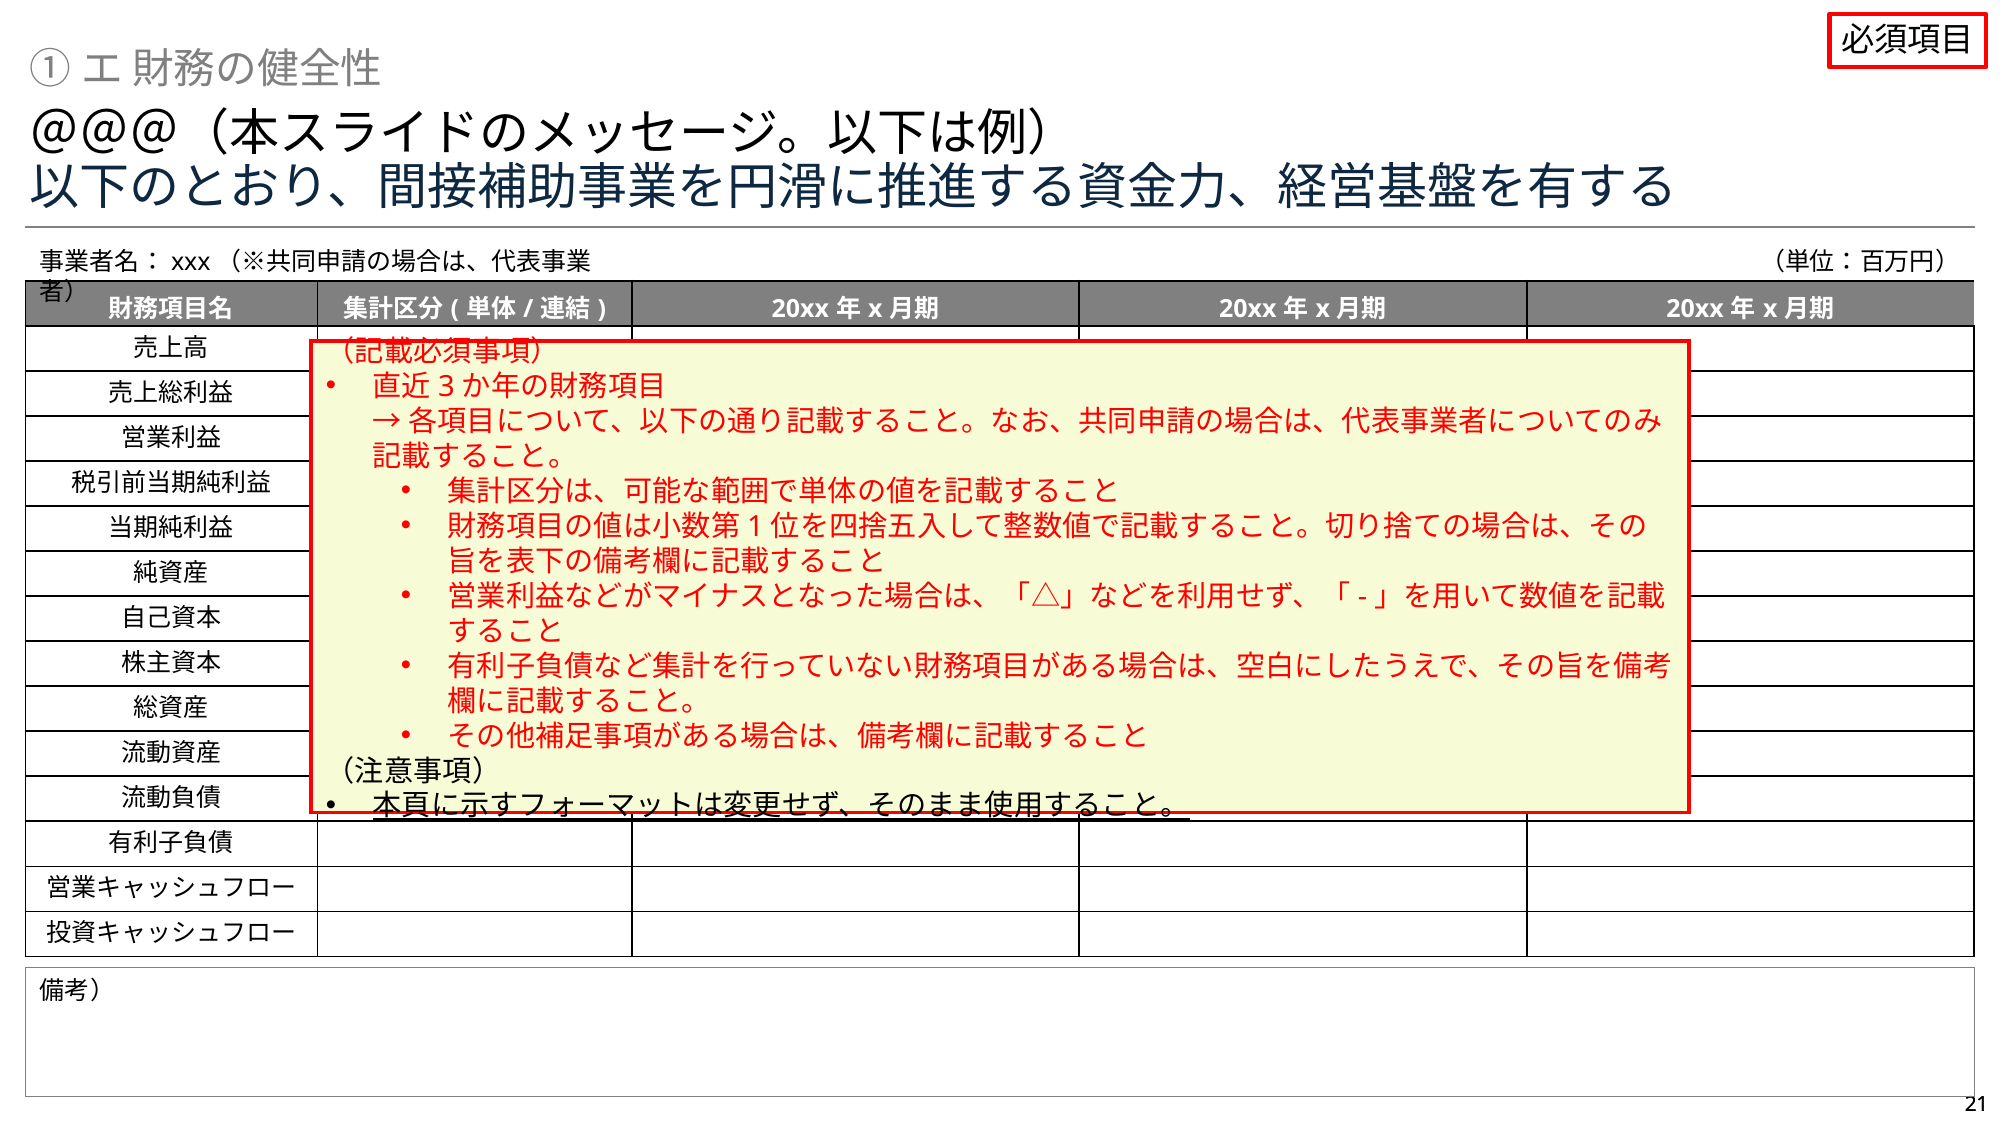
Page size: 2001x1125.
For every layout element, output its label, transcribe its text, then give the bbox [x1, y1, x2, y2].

table_cell [1528, 822, 1973, 866]
table_cell [1528, 327, 1973, 370]
table_cell [318, 814, 631, 820]
table_cell [1080, 822, 1526, 866]
table_cell [1528, 777, 1973, 820]
table_cell [1691, 372, 1973, 415]
table_cell 当期純利益 [26, 507, 309, 550]
table_header 集計区分(単体/連結) [318, 282, 631, 325]
text_box 事業者名：xxx（※共同申請の場合は、代表事業者） [25, 238, 644, 281]
table_cell 営業利益 [26, 417, 309, 460]
table_cell [318, 822, 631, 866]
table_cell 流動負債 [26, 777, 317, 820]
table_cell 投資キャッシュフロー [26, 912, 317, 956]
table_cell [633, 912, 1078, 956]
table_cell 売上高 [26, 327, 317, 370]
table_cell [1691, 642, 1973, 685]
table_cell [1528, 867, 1973, 911]
table_cell 税引前当期純利益 [26, 462, 309, 505]
table_cell 有利子負債 [26, 822, 317, 866]
table_cell [633, 327, 1078, 339]
table_cell [633, 814, 1078, 820]
table_header 20xx年x月期 [1528, 282, 1974, 325]
table_cell [1080, 327, 1526, 339]
table_header 20xx年x月期 [633, 282, 1078, 325]
table_cell 売上総利益 [26, 372, 309, 415]
table_cell [1080, 912, 1526, 956]
table_cell [1691, 687, 1973, 730]
table_cell 自己資本 [26, 597, 309, 640]
text_box ①エ 財務の健全性 [29, 47, 1802, 94]
table_cell 純資産 [26, 552, 309, 595]
table_cell [1691, 552, 1973, 595]
table_cell [633, 867, 1078, 911]
text_box （単位：百万円） [1740, 238, 1975, 281]
table_cell 営業キャッシュフロー [26, 867, 317, 911]
table_cell 総資産 [26, 687, 309, 730]
table_cell [318, 327, 631, 339]
table_cell [1080, 814, 1526, 820]
table_cell [1528, 912, 1973, 956]
text_box 備考） [25, 967, 1975, 1097]
table_cell [1691, 417, 1973, 460]
text_box ＠＠＠（本スライドのメッセージ。以下は例） 以下のとおり、間接補助事業を円滑に推進する資金力、経営基盤を有する [29, 107, 1875, 216]
text_box （記載必須事項） 直近3か年の財務項目 → 各項目について、以下の通り記載すること。なお、共同申請の場合は、代表事業者についてのみ記載すること。 集計区分は、可能な範囲で単体の値を記載すること 財務項目の値は小数第1位を四捨五入して整数値で記載すること。切り捨ての場合は、その旨を表下の備考欄に記載すること 営業利益などがマイナスとなった場合は、「△」などを利用せず、「-」を用いて数値を記載すること 有利子負債など集計を行っていない財務項目がある場合は、空白にしたうえで、その旨を備考欄に記載すること。 その他補足事項がある場合は、備考欄に記載すること （注意事項） 本頁に示すフォーマットは変更せず、そのまま使用すること。 [309, 339, 1691, 814]
table_cell [1691, 507, 1973, 550]
table_cell [1691, 732, 1973, 775]
table_header 20xx年x月期 [1080, 282, 1526, 325]
table_header 財務項目名 [26, 282, 317, 325]
table_cell [1691, 597, 1973, 640]
table_cell [1691, 462, 1973, 505]
text_box 必須項目 [1829, 13, 1986, 68]
table_cell [318, 912, 631, 956]
table_cell [1080, 867, 1526, 911]
table_cell 流動資産 [26, 732, 309, 775]
table_cell 株主資本 [26, 642, 309, 685]
table_cell [633, 822, 1078, 866]
table_cell [318, 867, 631, 911]
